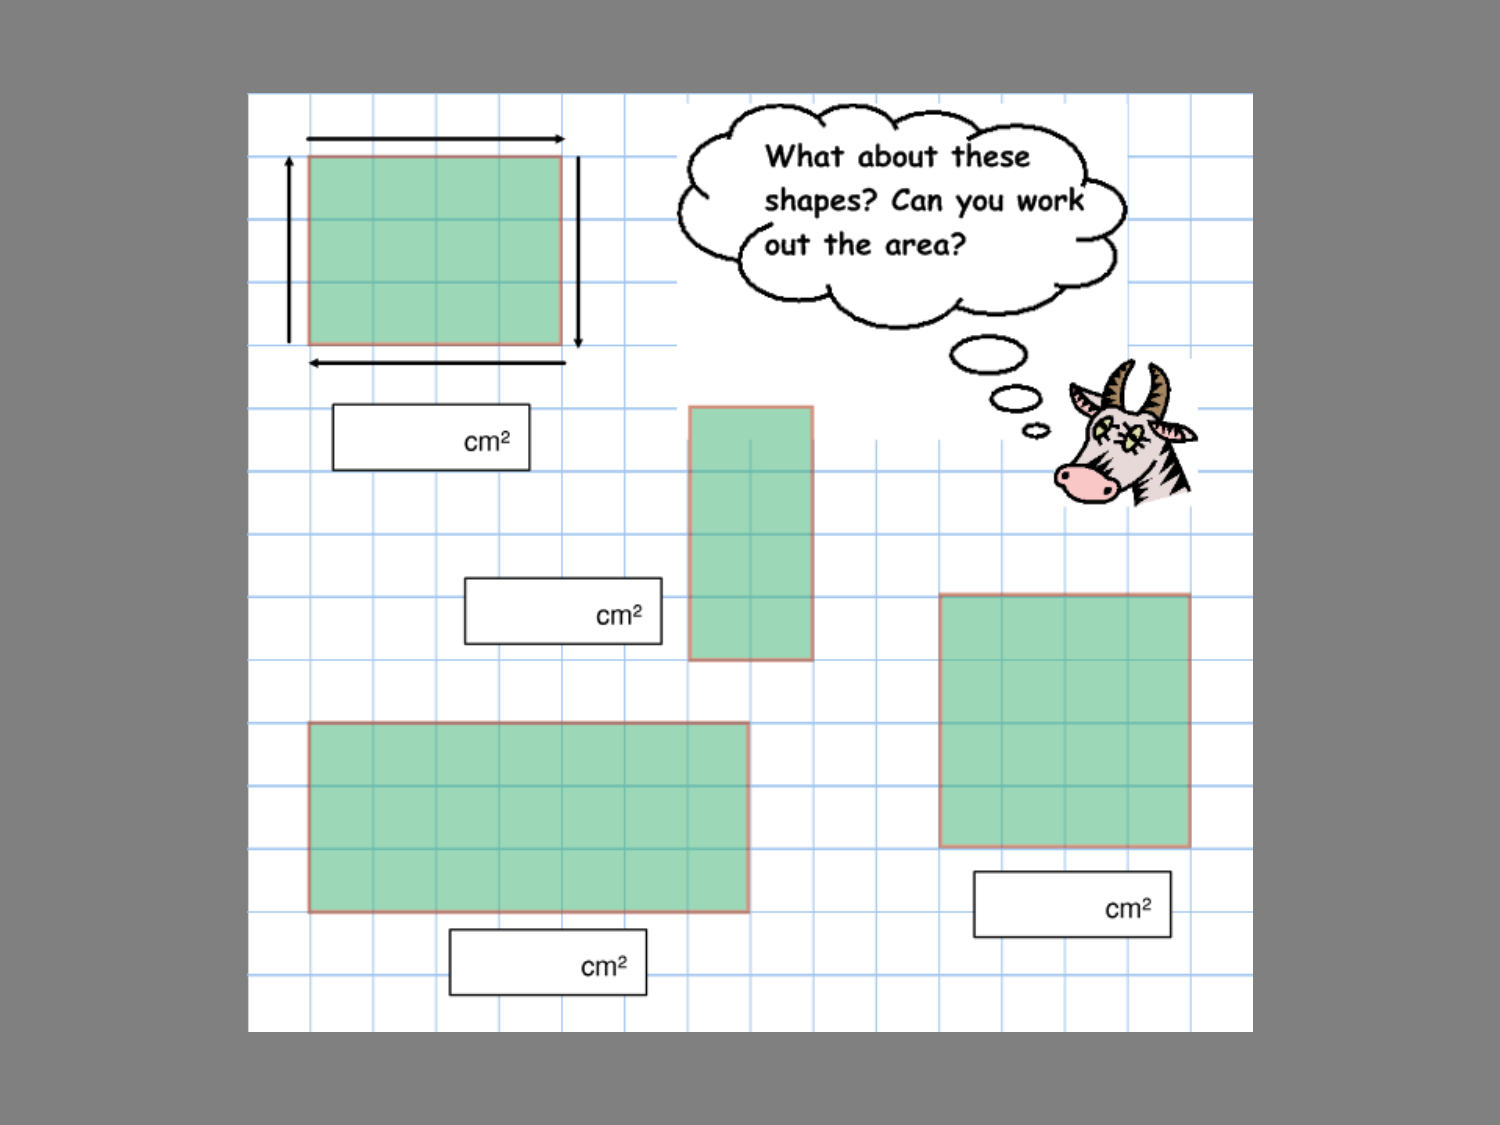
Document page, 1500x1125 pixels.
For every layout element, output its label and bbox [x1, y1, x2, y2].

picture [247, 93, 1253, 1032]
